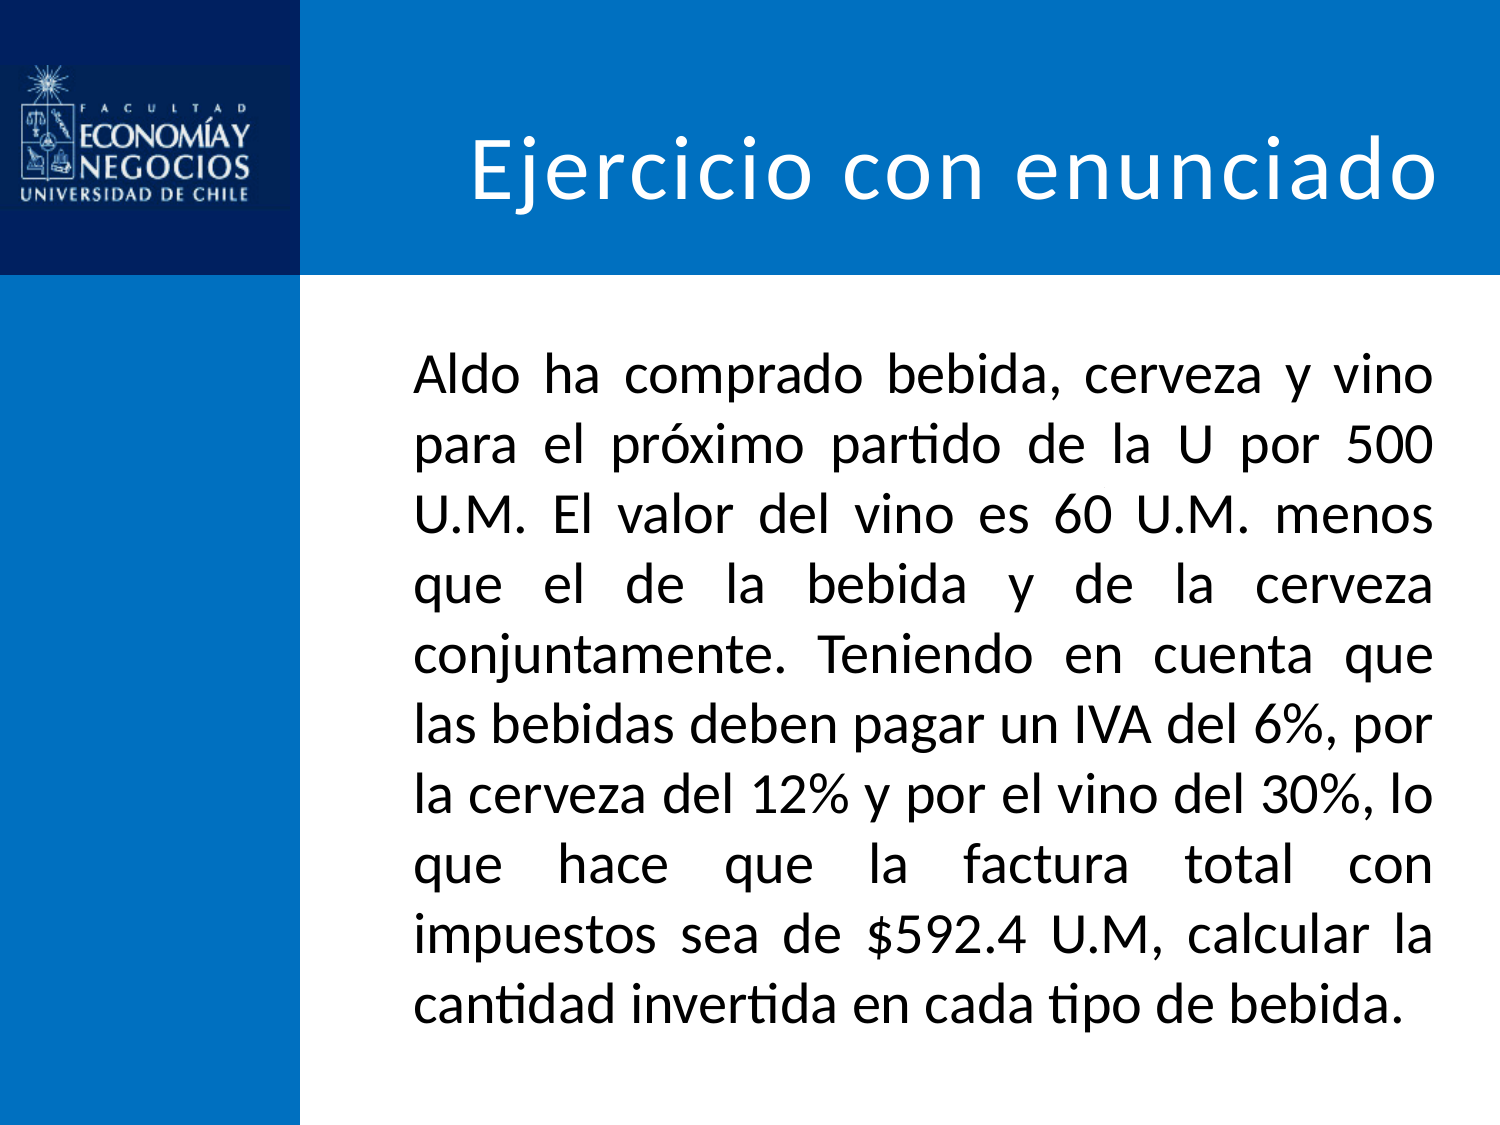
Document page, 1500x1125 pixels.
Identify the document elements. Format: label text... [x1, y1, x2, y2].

text_box Aldo ha comprado bebida, cerveza y vino para el próximo partido de la U por 500 U.M. El valor del vino es 60 U.M. menos que el de la bebida y de la cerveza conjuntamente. Teniendo en cuenta que las bebidas deben pagar un IVA del 6%, por la cerveza del 12% y por el vino del 30%, lo que hace que la factura total con impuestos sea de $592.4 U.M, calcular la cantidad invertida en cada tipo de bebida. [398, 328, 1450, 1043]
picture [0, 64, 290, 211]
title Ejercicio con enunciado [281, 46, 1456, 279]
